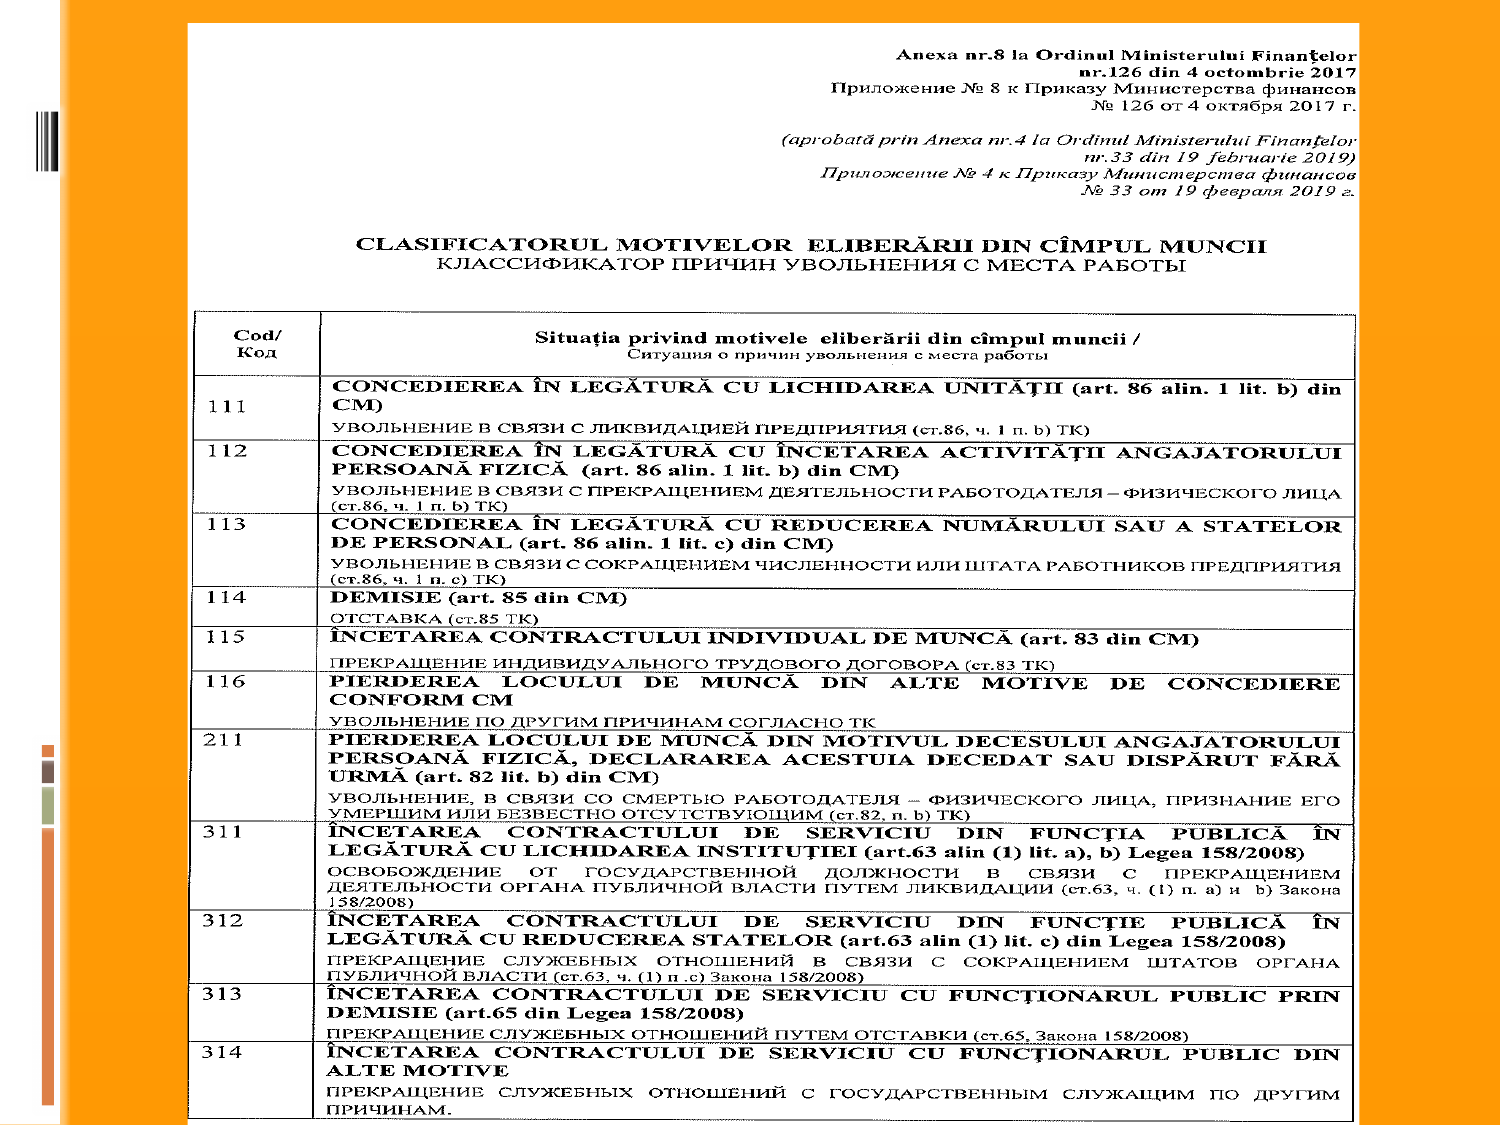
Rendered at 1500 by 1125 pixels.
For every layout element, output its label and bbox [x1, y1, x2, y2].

list [186, 22, 1360, 1125]
